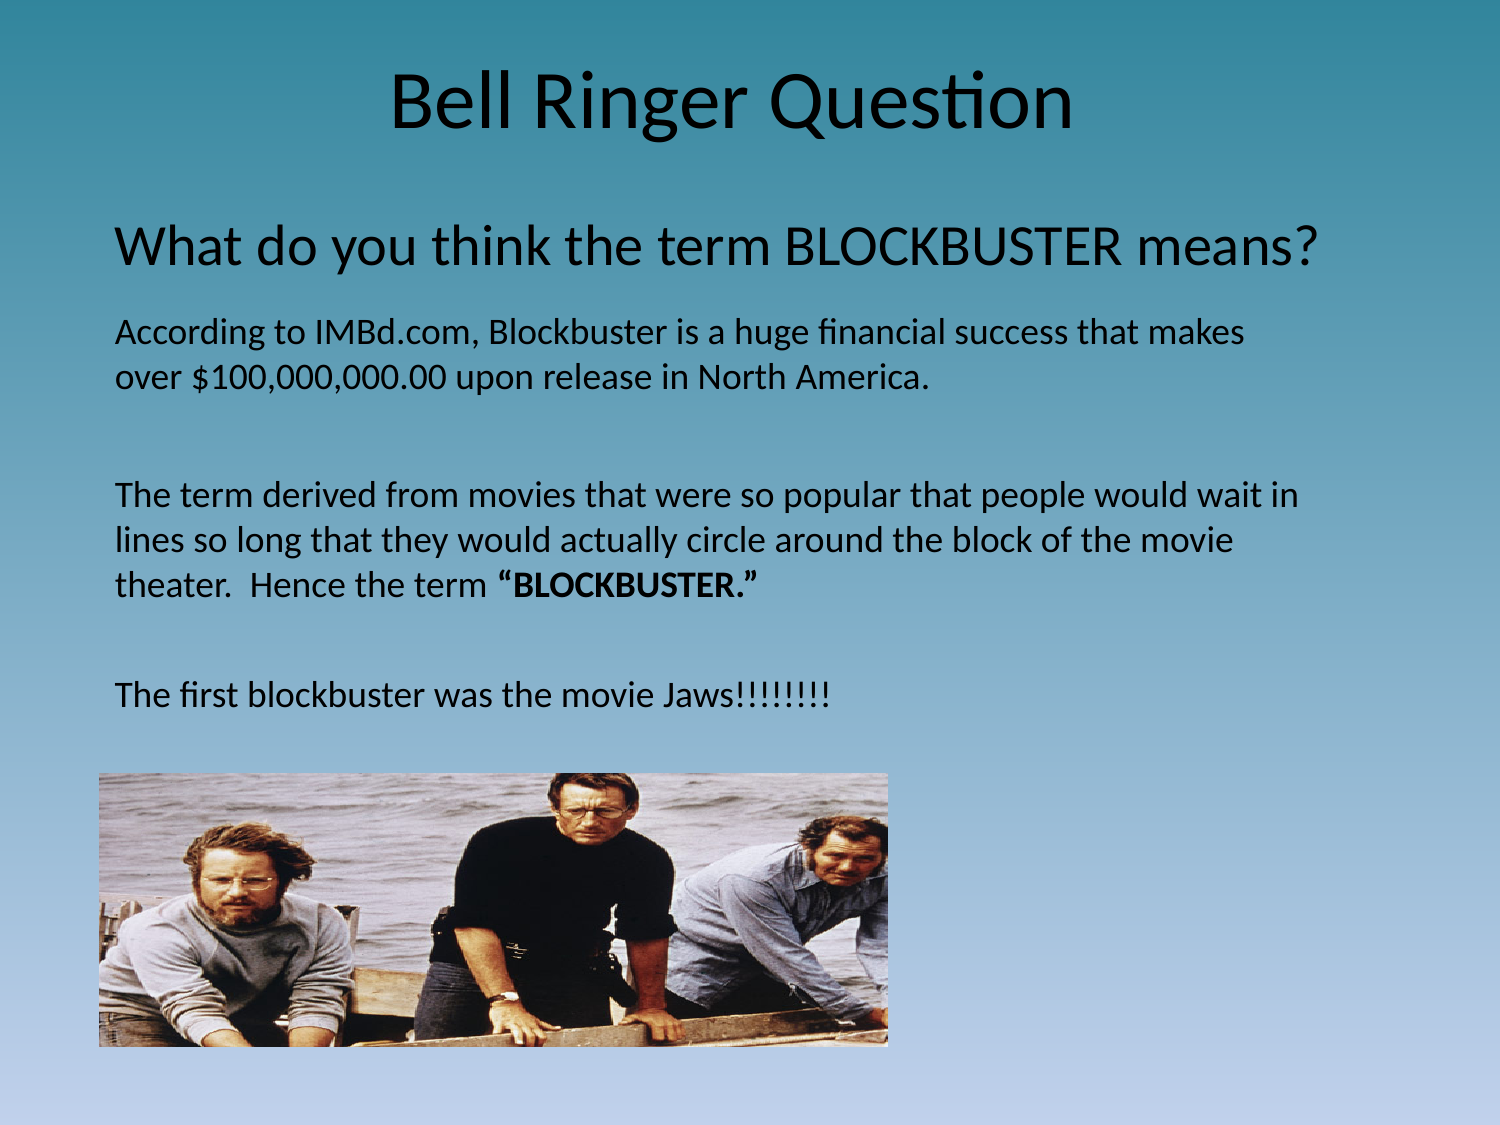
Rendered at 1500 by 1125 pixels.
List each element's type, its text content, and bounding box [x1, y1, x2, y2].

text_box The first blockbuster was the movie Jaws!!!!!!!! [99, 662, 1288, 723]
picture [99, 773, 888, 1048]
text_box Bell Ringer Question [375, 37, 1100, 153]
text_box According to IMBd.com, Blockbuster is a huge financial success that makes over $100,000,000.00 upon release in North America. [99, 299, 1325, 405]
text_box The term derived from movies that were so popular that people would wait in lines so long that they would actually circle around the block of the movie theater. Hence the term “BLOCKBUSTER.” [99, 462, 1325, 613]
text_box What do you think the term BLOCKBUSTER means? [99, 200, 1438, 285]
